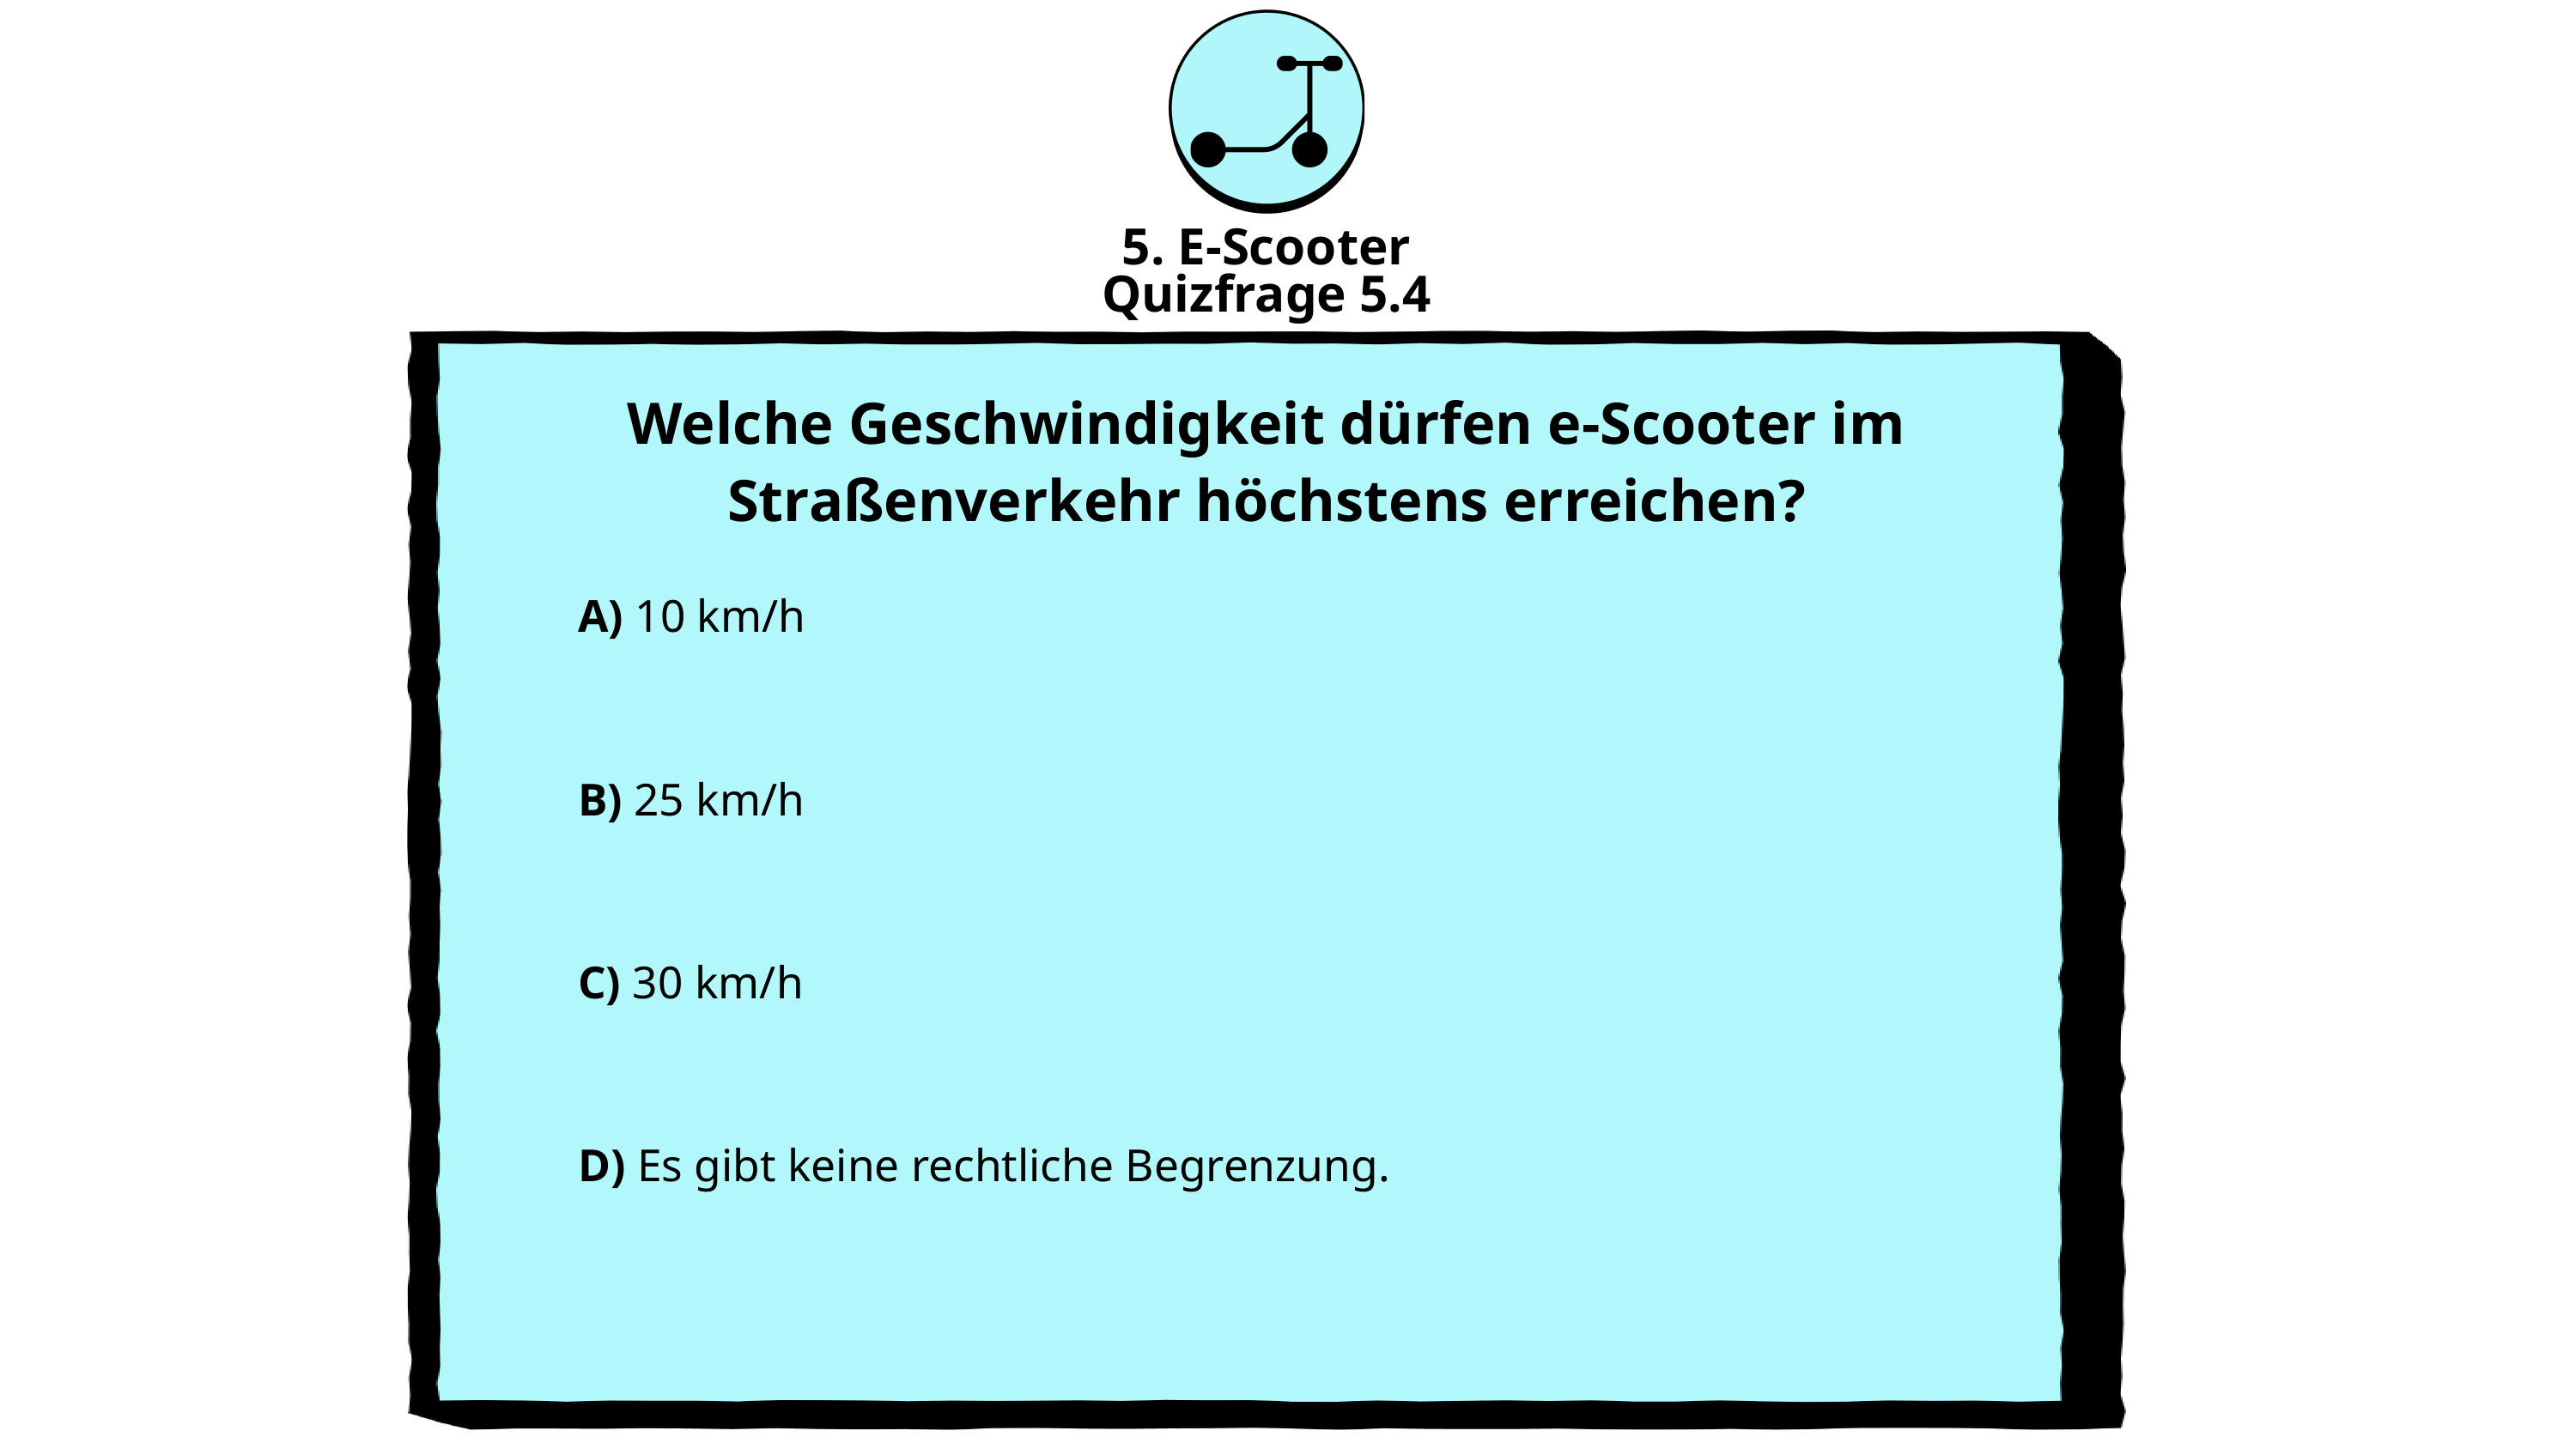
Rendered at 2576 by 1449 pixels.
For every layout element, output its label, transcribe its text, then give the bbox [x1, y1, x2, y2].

text_box [407, 330, 2126, 1430]
text_box [1190, 56, 1343, 167]
text_box Welche Geschwindigkeit dürfen e-Scooter im Straßenverkehr höchstens erreichen? A) 10 km/h B) 25 km/h C) 30 km/h D) Es gibt keine rechtliche Begrenzung. [449, 378, 2085, 1191]
text_box [1169, 9, 1365, 214]
text_box 5. E-Scooter Quizfrage 5.4 [623, 221, 1911, 329]
